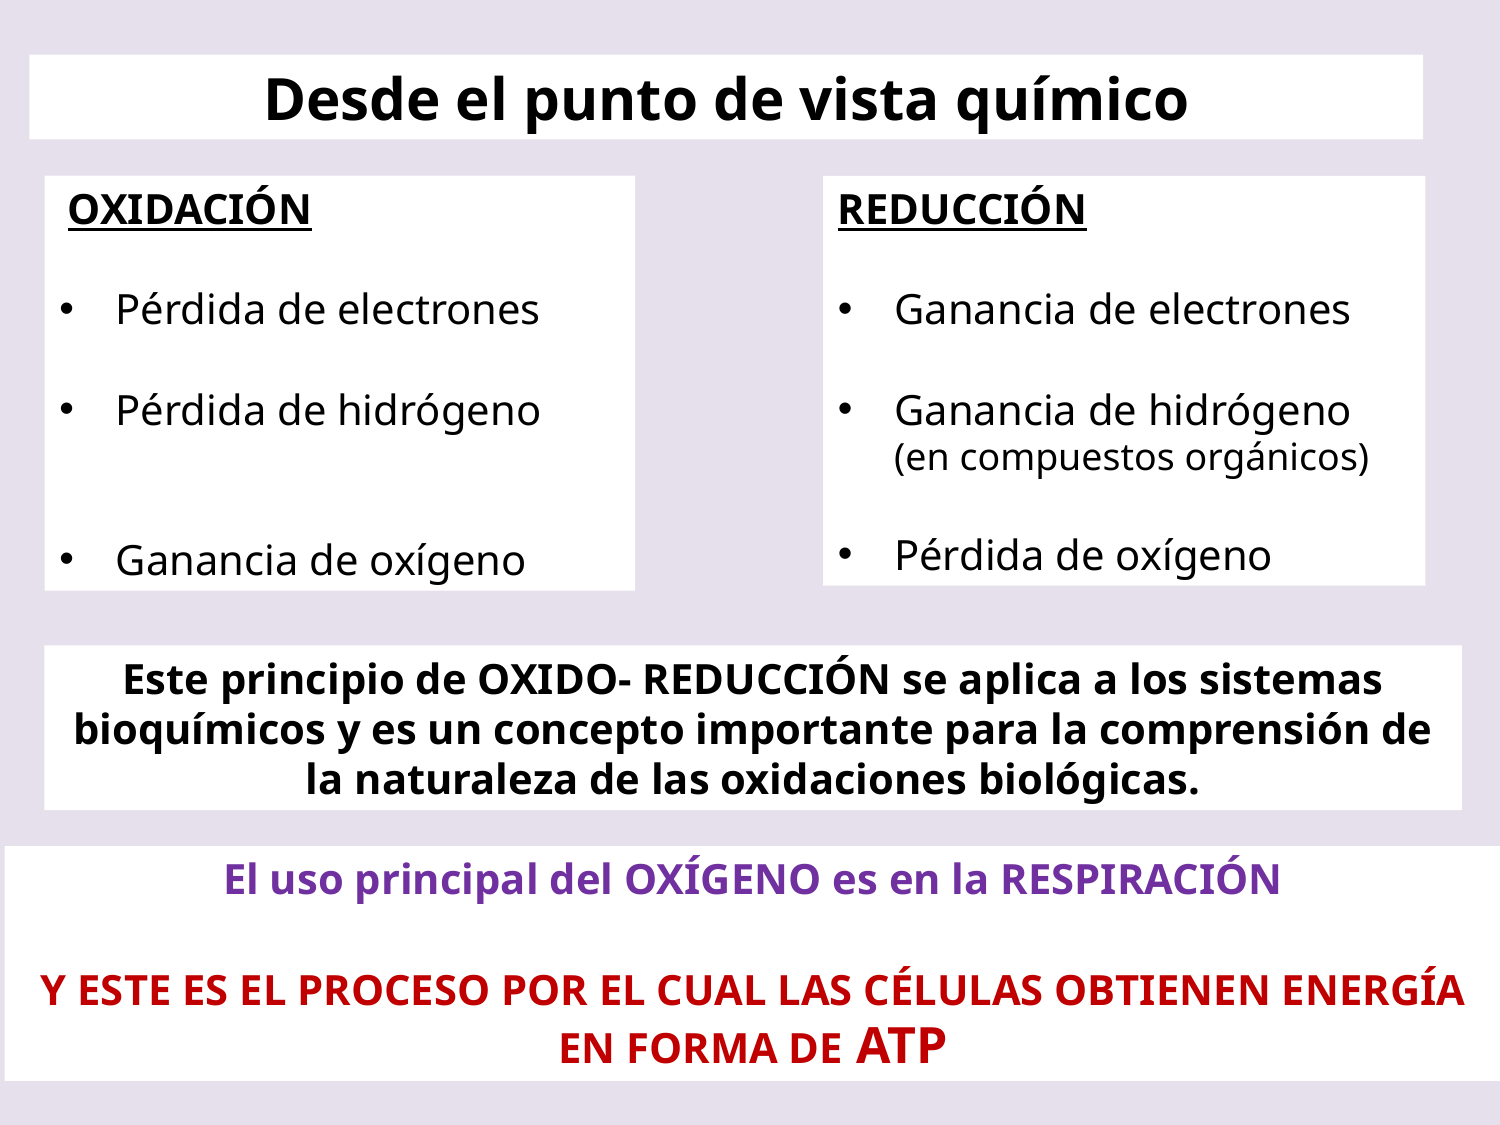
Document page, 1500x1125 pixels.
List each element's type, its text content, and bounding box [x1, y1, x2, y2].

text_box Este principio de OXIDO- REDUCCIÓN se aplica a los sistemas bioquímicos y es un concepto importante para la comprensión de la naturaleza de las oxidaciones biológicas. [44, 645, 1462, 811]
text_box REDUCCIÓN Ganancia de electrones Ganancia de hidrógeno (en compuestos orgánicos) Pérdida de oxígeno [823, 175, 1426, 586]
text_box OXIDACIÓN Pérdida de electrones Pérdida de hidrógeno Ganancia de oxígeno [44, 175, 636, 591]
text_box Desde el punto de vista químico [29, 54, 1424, 140]
text_box El uso principal del OXÍGENO es en la RESPIRACIÓN Y ESTE ES EL PROCESO POR EL CUAL LAS CÉLULAS OBTIENEN ENERGÍA EN FORMA DE ATP [4, 846, 1500, 1081]
